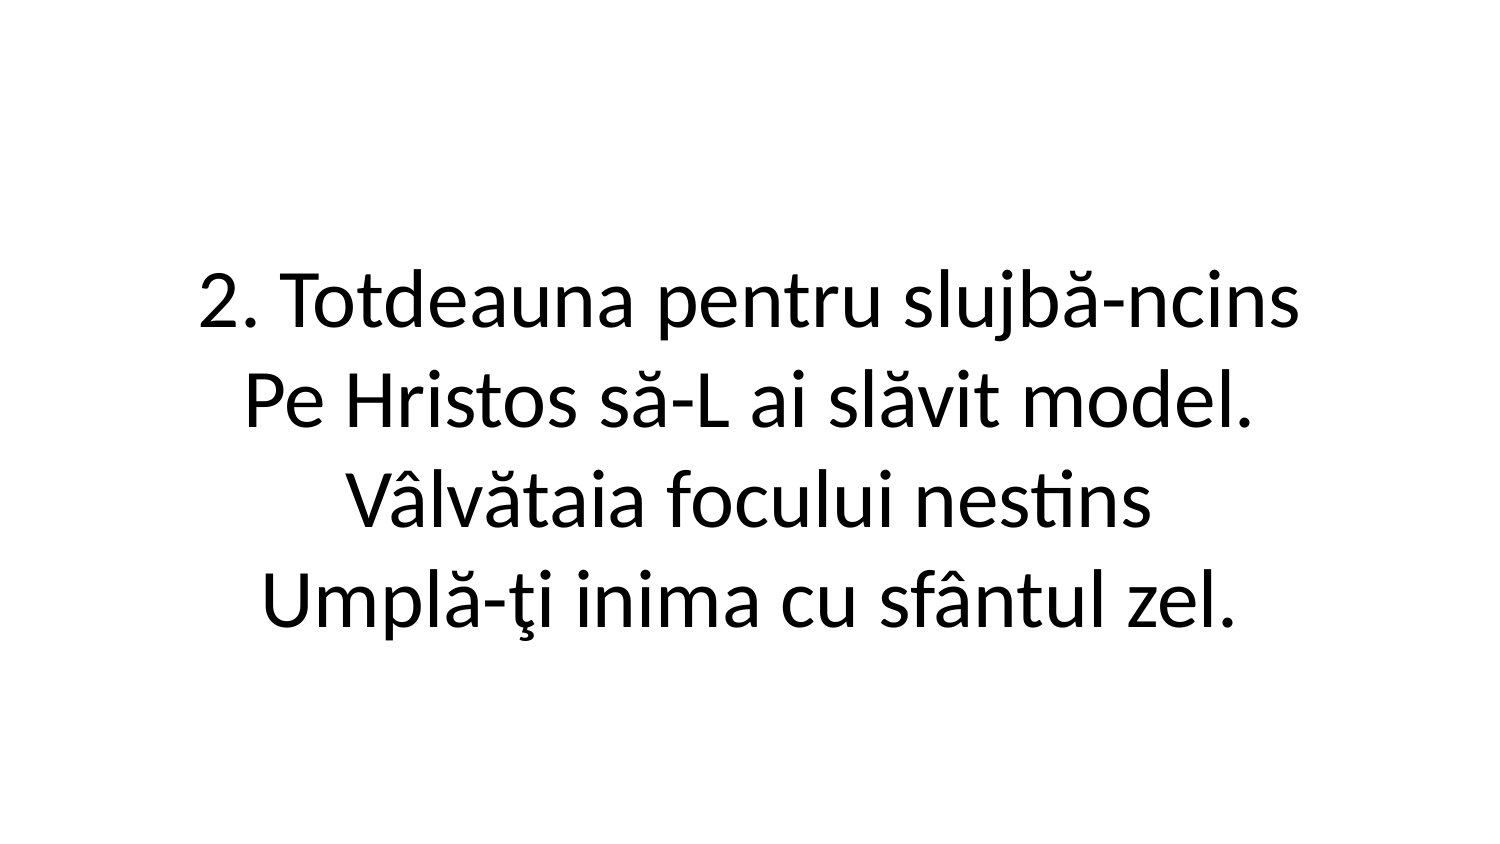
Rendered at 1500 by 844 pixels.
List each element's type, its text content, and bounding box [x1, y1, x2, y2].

text_box 2. Totdeauna pentru slujbă-ncins Pe Hristos să-L ai slăvit model. Vâlvătaia focului nestins Umplă-ţi inima cu sfântul zel. [182, 192, 1317, 652]
